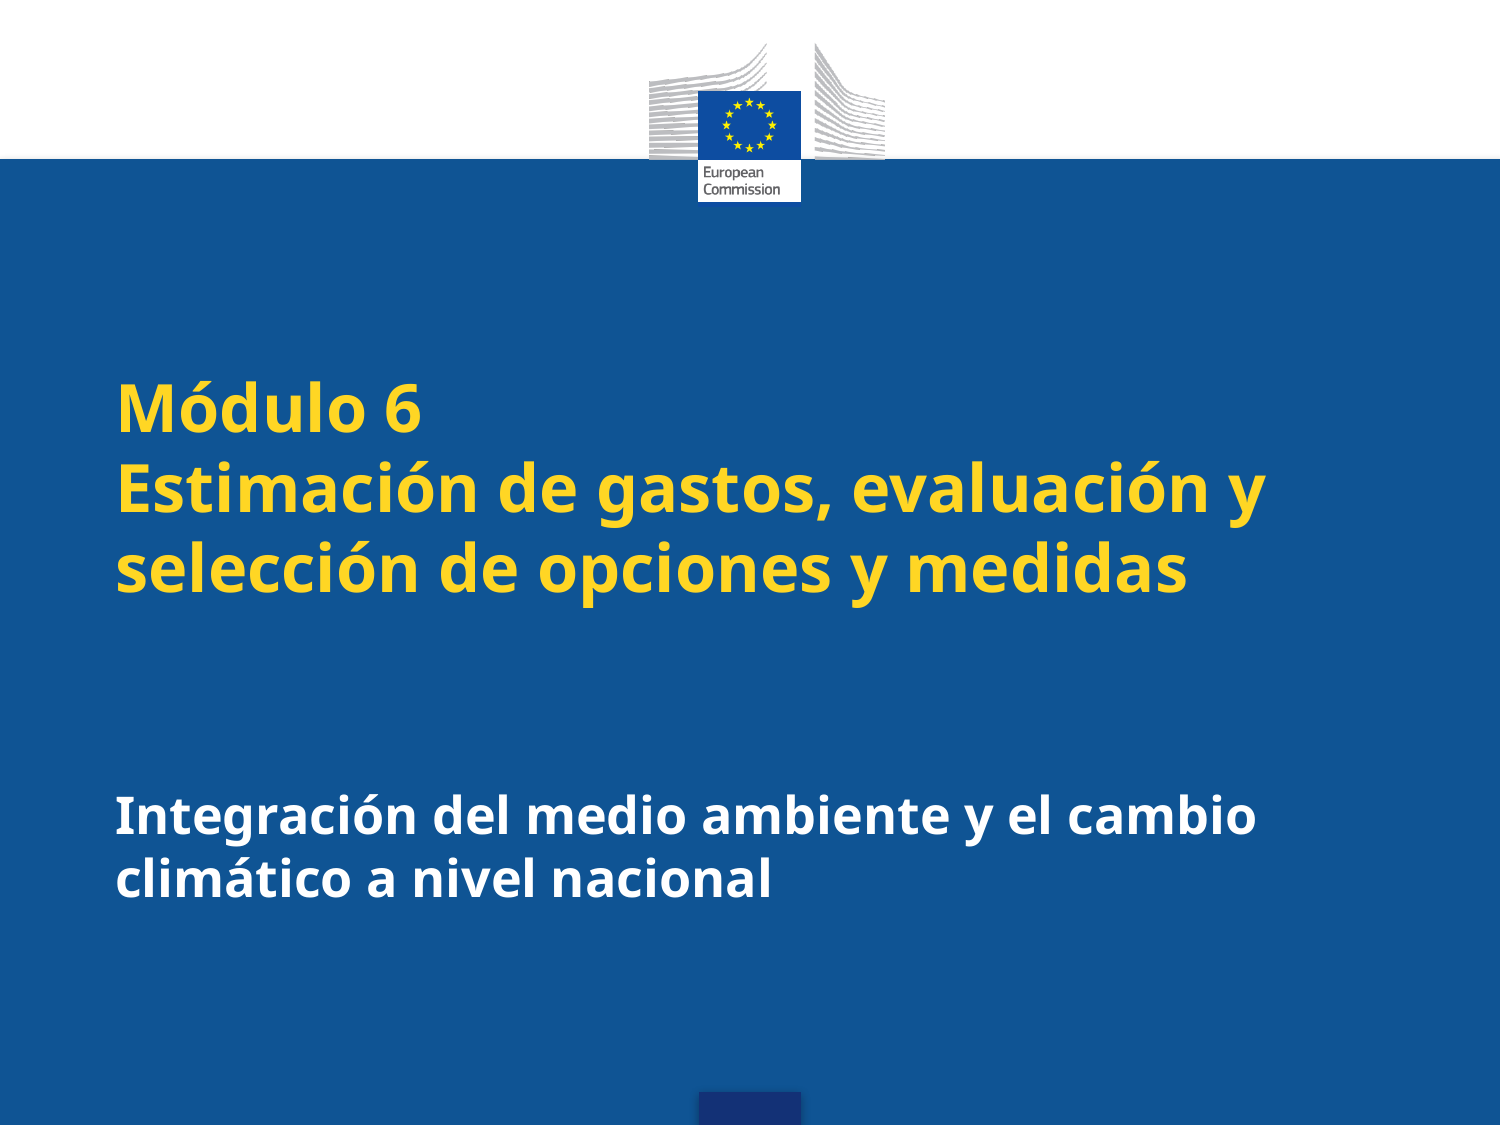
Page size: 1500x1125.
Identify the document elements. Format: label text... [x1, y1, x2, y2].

subtitle Integración del medio ambiente y el cambio climático a nivel nacional [100, 774, 1500, 1059]
title Módulo 6 Estimación de gastos, evaluación y selección de opciones y medidas [100, 420, 1483, 551]
